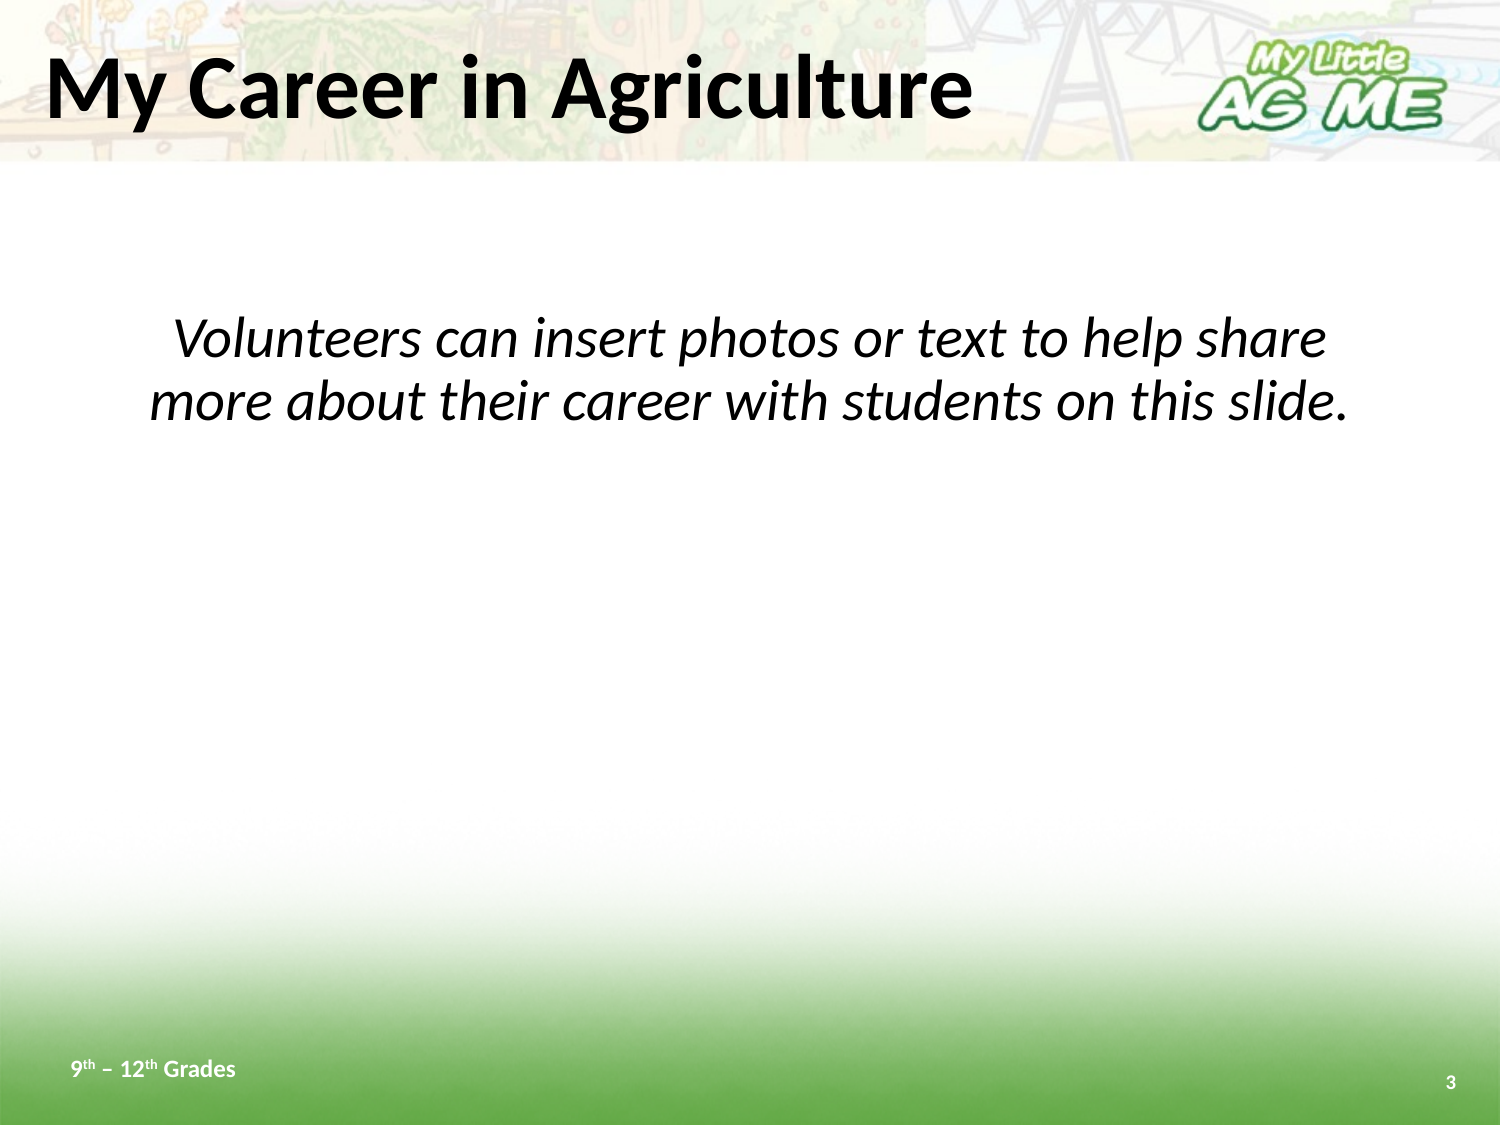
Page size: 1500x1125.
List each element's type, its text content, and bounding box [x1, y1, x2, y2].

picture [0, 0, 1500, 1125]
title My Career in Agriculture [29, 7, 1324, 172]
list Volunteers can insert photos or text to help share more about their career with students on this slide. [103, 299, 1397, 1014]
